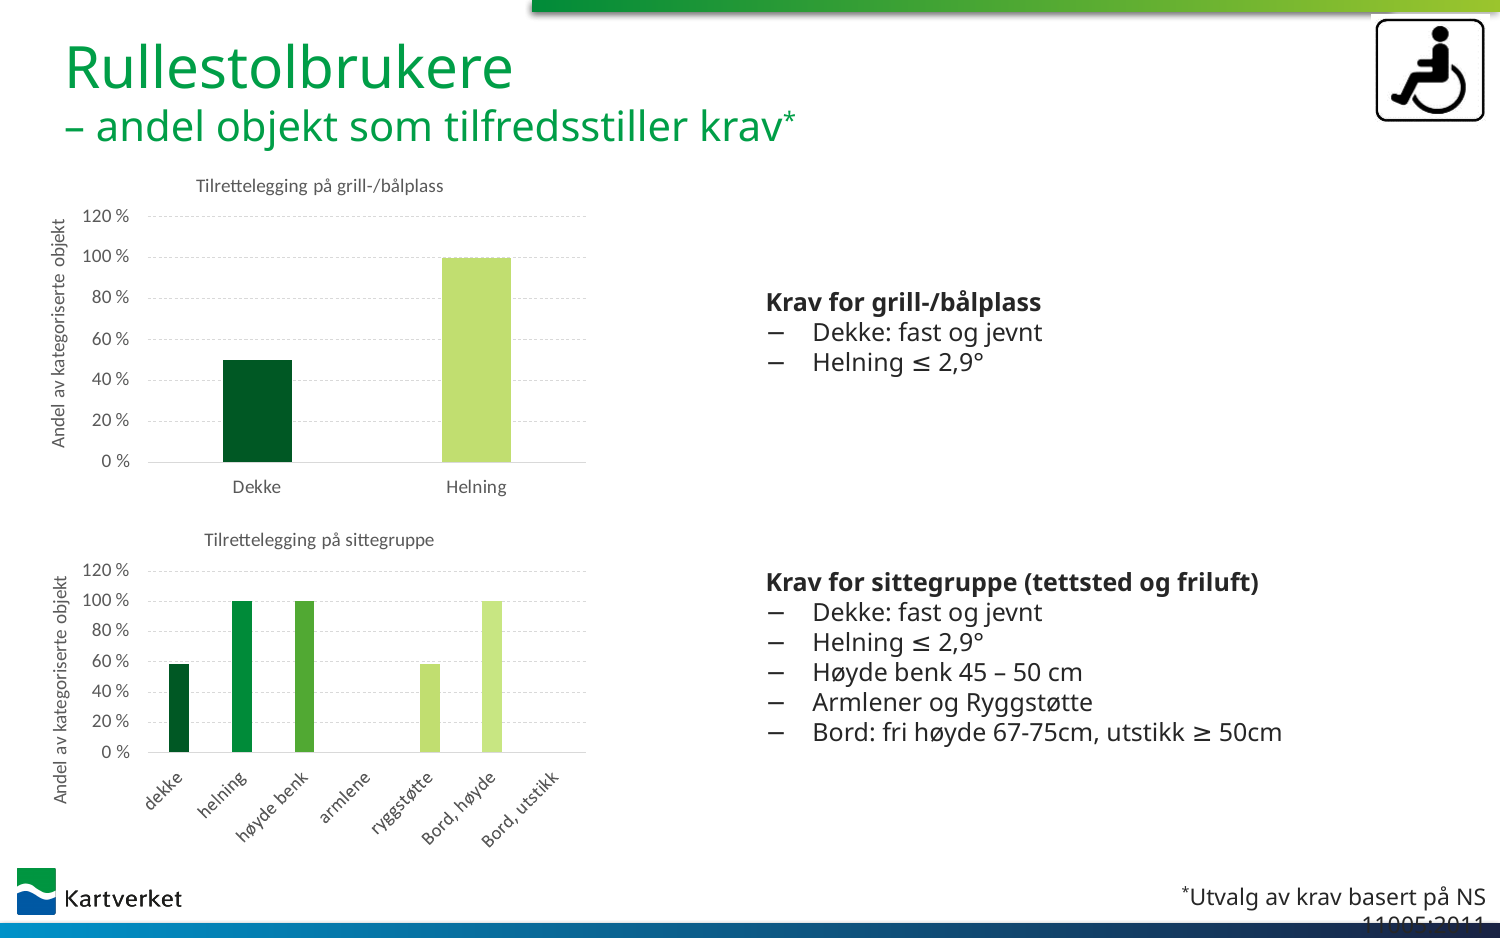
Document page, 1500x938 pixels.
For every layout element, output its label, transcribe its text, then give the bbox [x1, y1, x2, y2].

text_box Rullestolbrukere – andel objekt som tilfredsstiller krav* [49, 14, 1431, 158]
picture [41, 520, 597, 859]
text_box Krav for sittegruppe (tettsted og friluft) Dekke: fast og jevnt Helning ≤ 2,9° Høyde benk 45 – 50 cm Armlener og Ryggstøtte Bord: fri høyde 67-75cm, utstikk ≥ 50cm [750, 559, 1500, 754]
picture [1371, 13, 1491, 127]
text_box Krav for grill-/bålplass Dekke: fast og jevnt Helning ≤ 2,9° [750, 279, 1452, 384]
picture [41, 166, 597, 505]
text_box *Utvalg av krav basert på NS 11005:2011 [1068, 873, 1500, 938]
